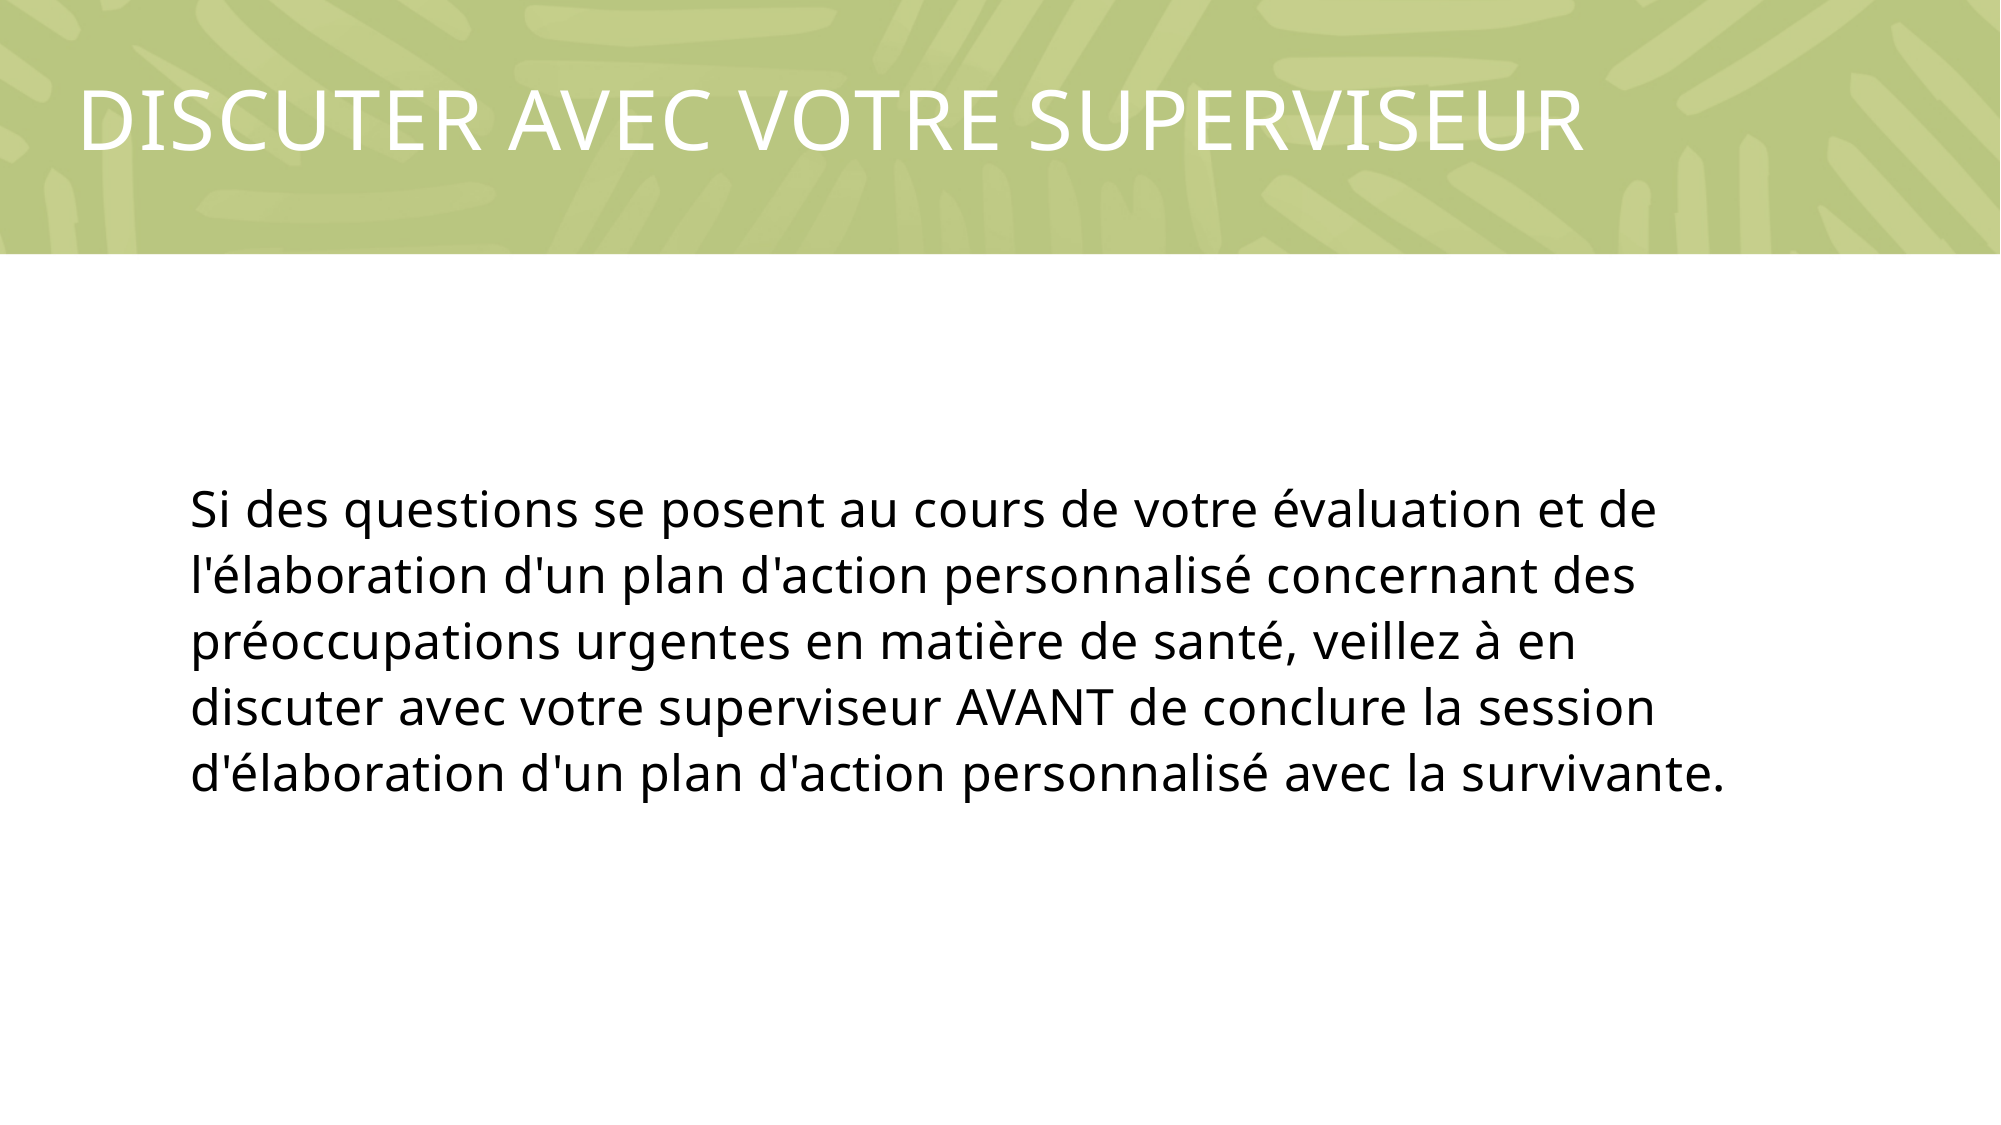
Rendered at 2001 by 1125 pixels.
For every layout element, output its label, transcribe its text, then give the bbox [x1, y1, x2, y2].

title Discuter avec votre superviseur [61, 33, 1938, 220]
list Si des questions se posent au cours de votre évaluation et de l'élaboration d'un plan d'action personnalisé concernant des préoccupations urgentes en matière de santé, veillez à en discuter avec votre superviseur AVANT de conclure la session d'élaboration d'un plan d'action personnalisé avec la survivante. [167, 374, 1763, 1036]
picture [0, 0, 2000, 1125]
